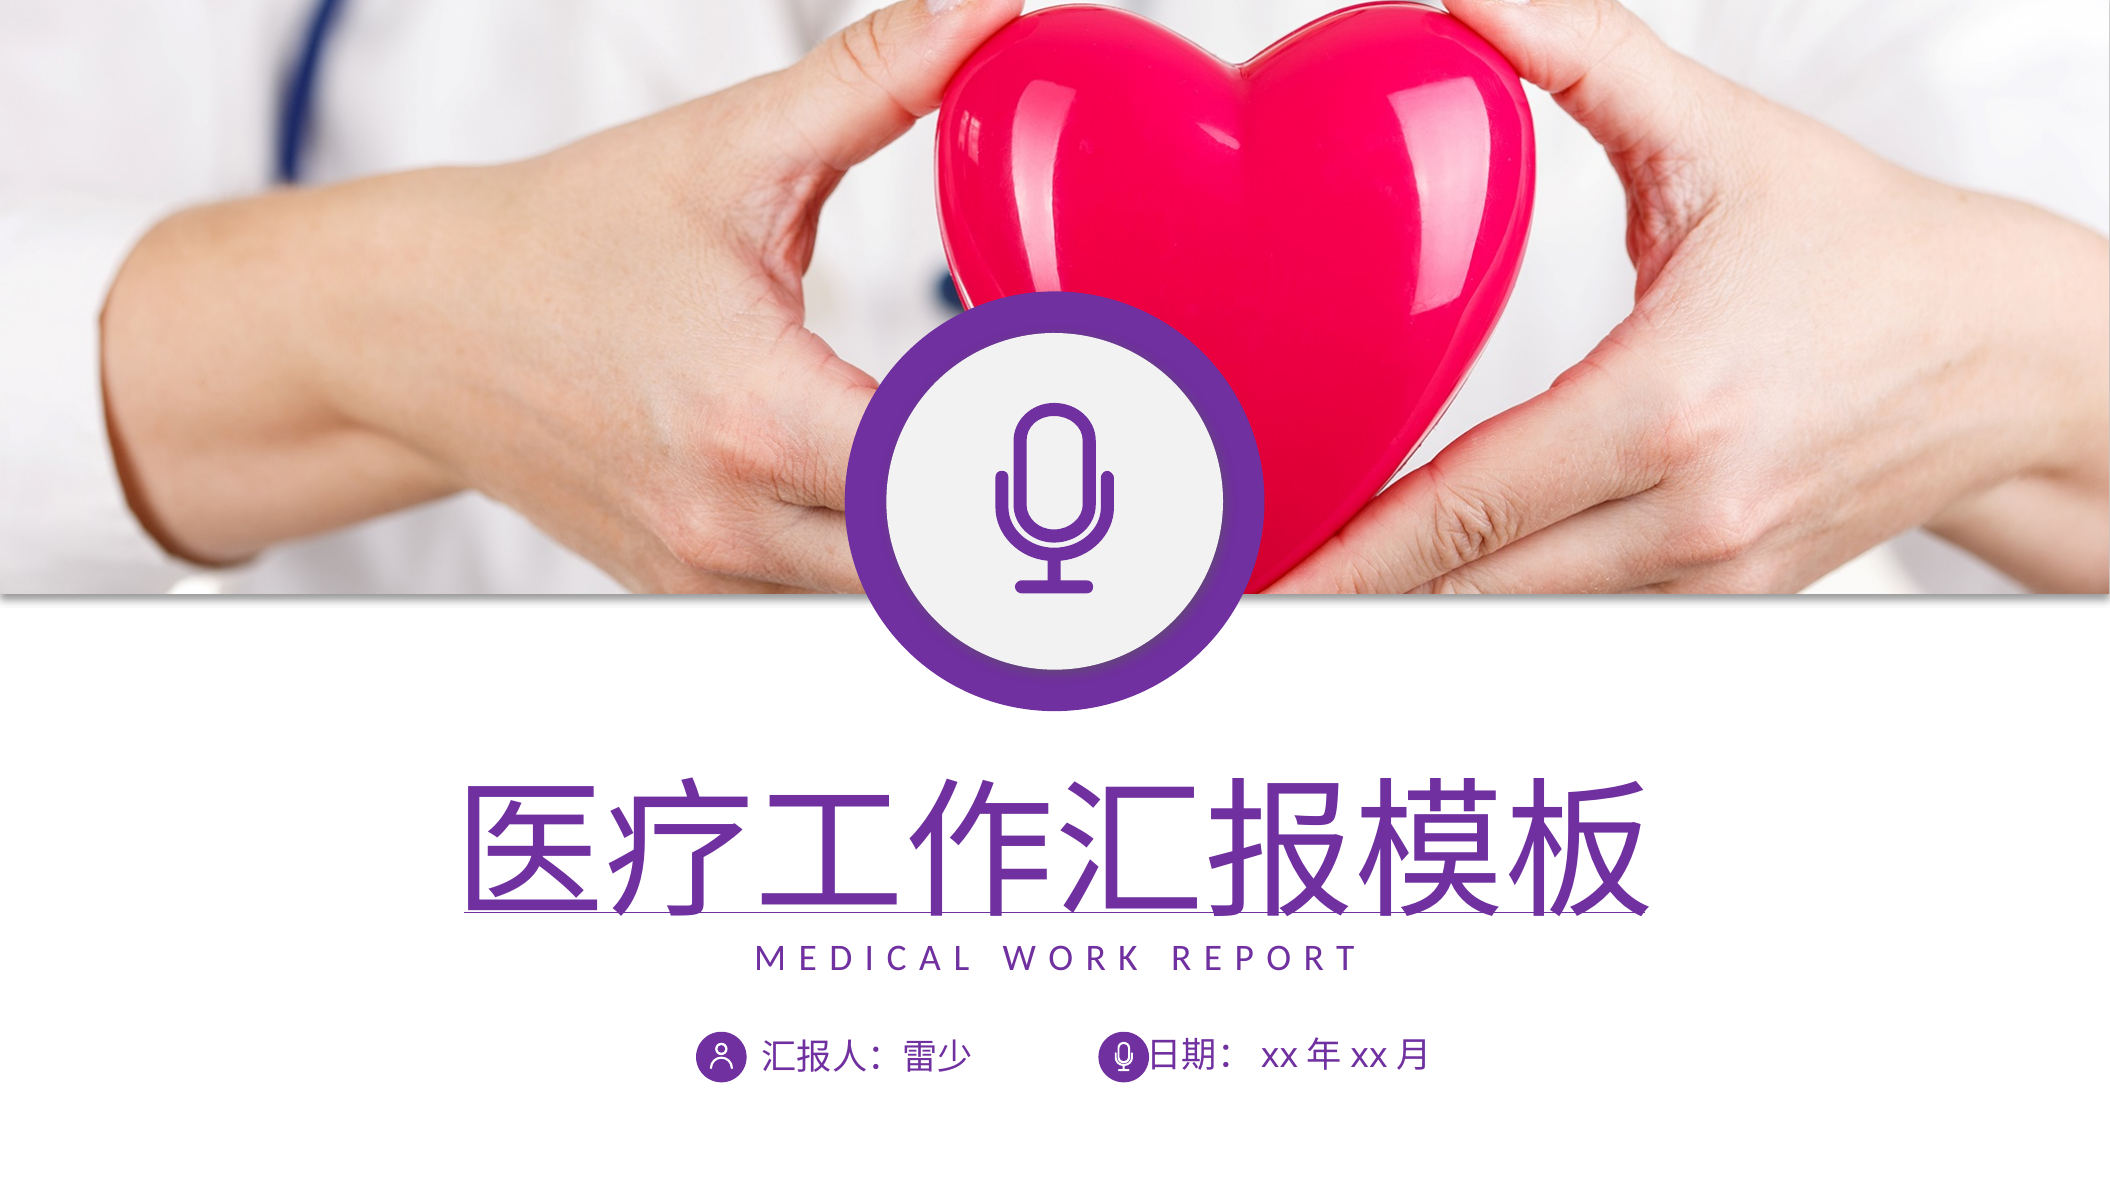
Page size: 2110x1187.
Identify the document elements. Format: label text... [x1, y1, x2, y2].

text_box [1098, 1031, 1150, 1083]
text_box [995, 402, 1114, 594]
text_box 日期：xx年xx月 [1131, 1025, 1447, 1083]
text_box 医疗工作汇报模板 [420, 743, 1690, 945]
text_box 汇报人：雷少 [746, 1026, 989, 1084]
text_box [695, 1031, 747, 1083]
text_box [0, 0, 2110, 594]
text_box Medical work report [594, 913, 1515, 986]
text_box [844, 291, 1265, 712]
